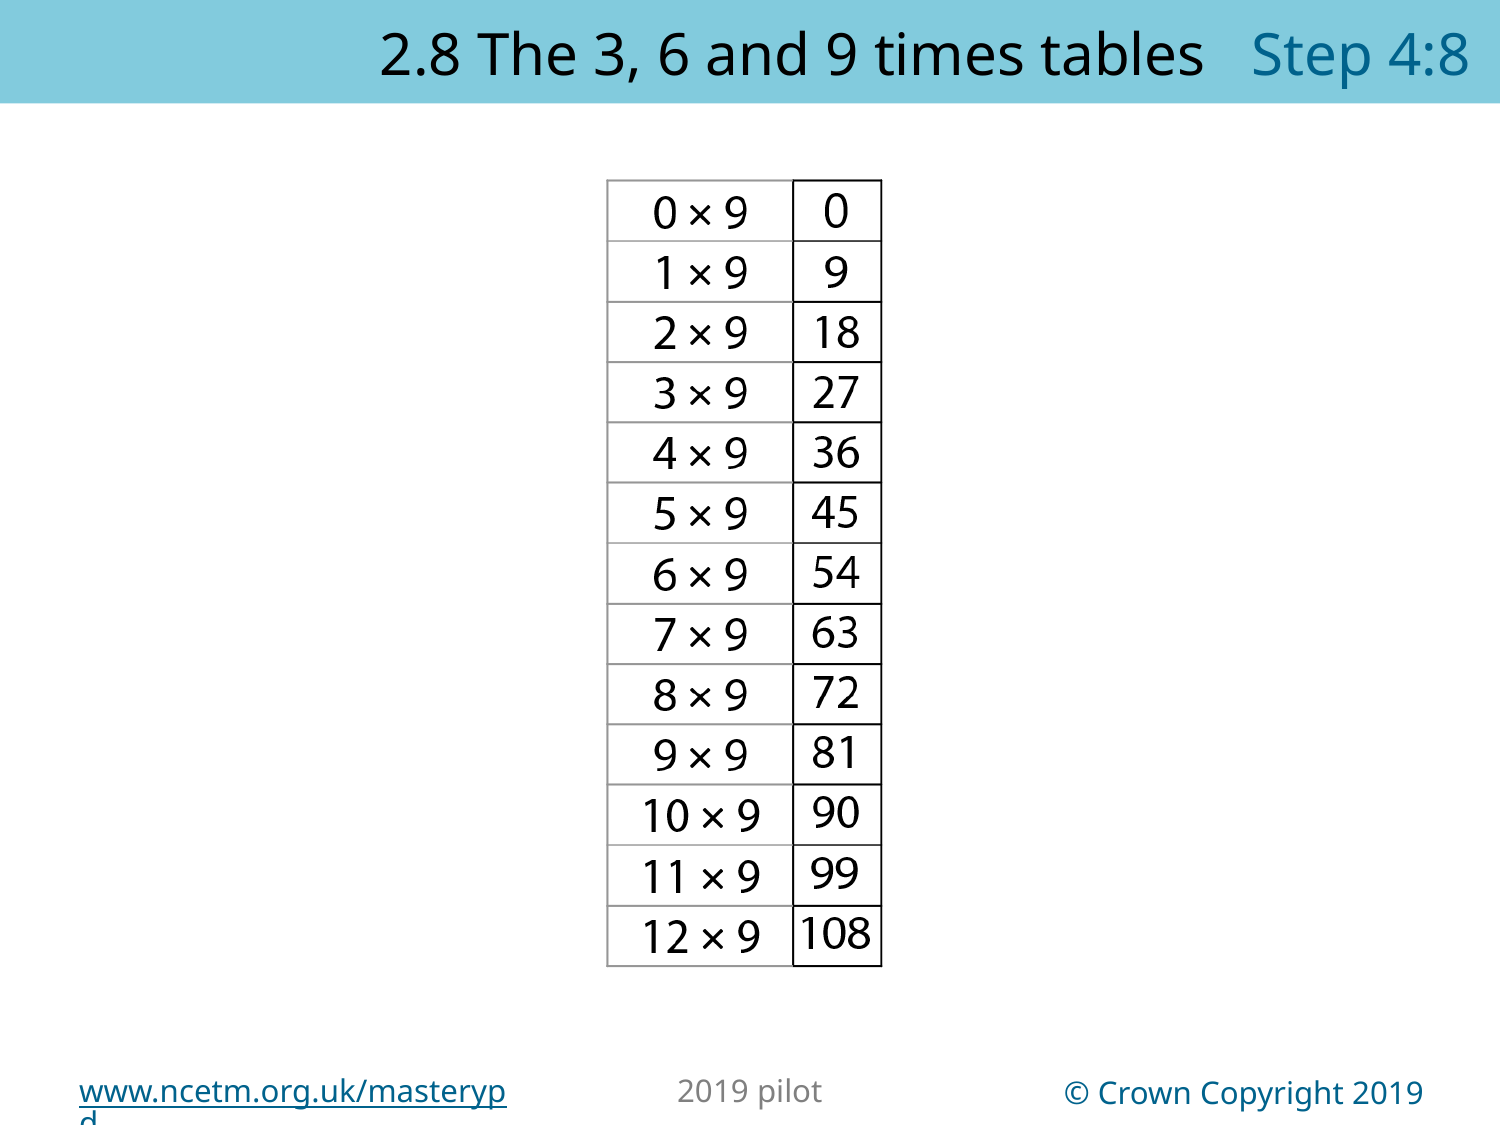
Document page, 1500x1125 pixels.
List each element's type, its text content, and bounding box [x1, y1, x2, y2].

list 2.8 The 3, 6 and 9 times tables Step 4:8 [0, 0, 1500, 104]
picture [605, 164, 901, 995]
